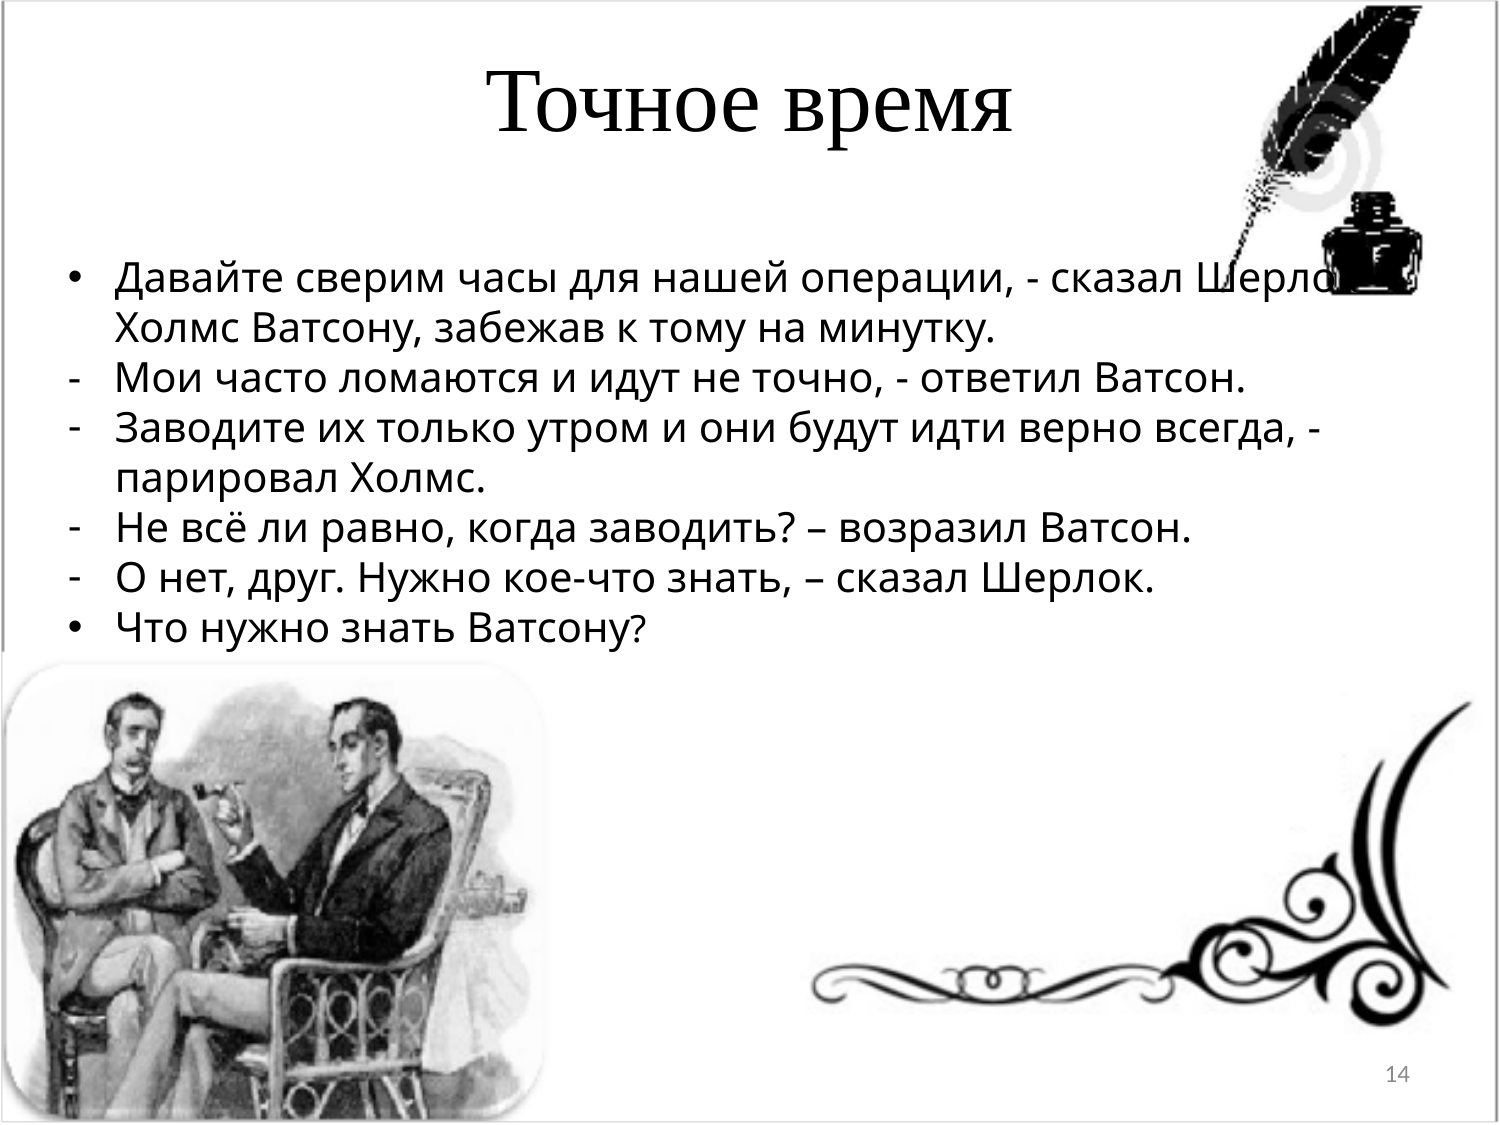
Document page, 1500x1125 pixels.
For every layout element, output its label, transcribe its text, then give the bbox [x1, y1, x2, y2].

picture [0, 0, 1500, 1125]
text_box Давайте сверим часы для нашей операции, - сказал Шерлок Холмс Ватсону, забежав к тому на минутку. - Мои часто ломаются и идут не точно, - ответил Ватсон. Заводите их только утром и они будут идти верно всегда, - парировал Холмс. Не всё ли равно, когда заводить? – возразил Ватсон. О нет, друг. Нужно кое-что знать, – сказал Шерлок. Что нужно знать Ватсону? [53, 243, 1447, 749]
slide_number 14 [1074, 1042, 1425, 1103]
title Точное время [75, 30, 1425, 159]
